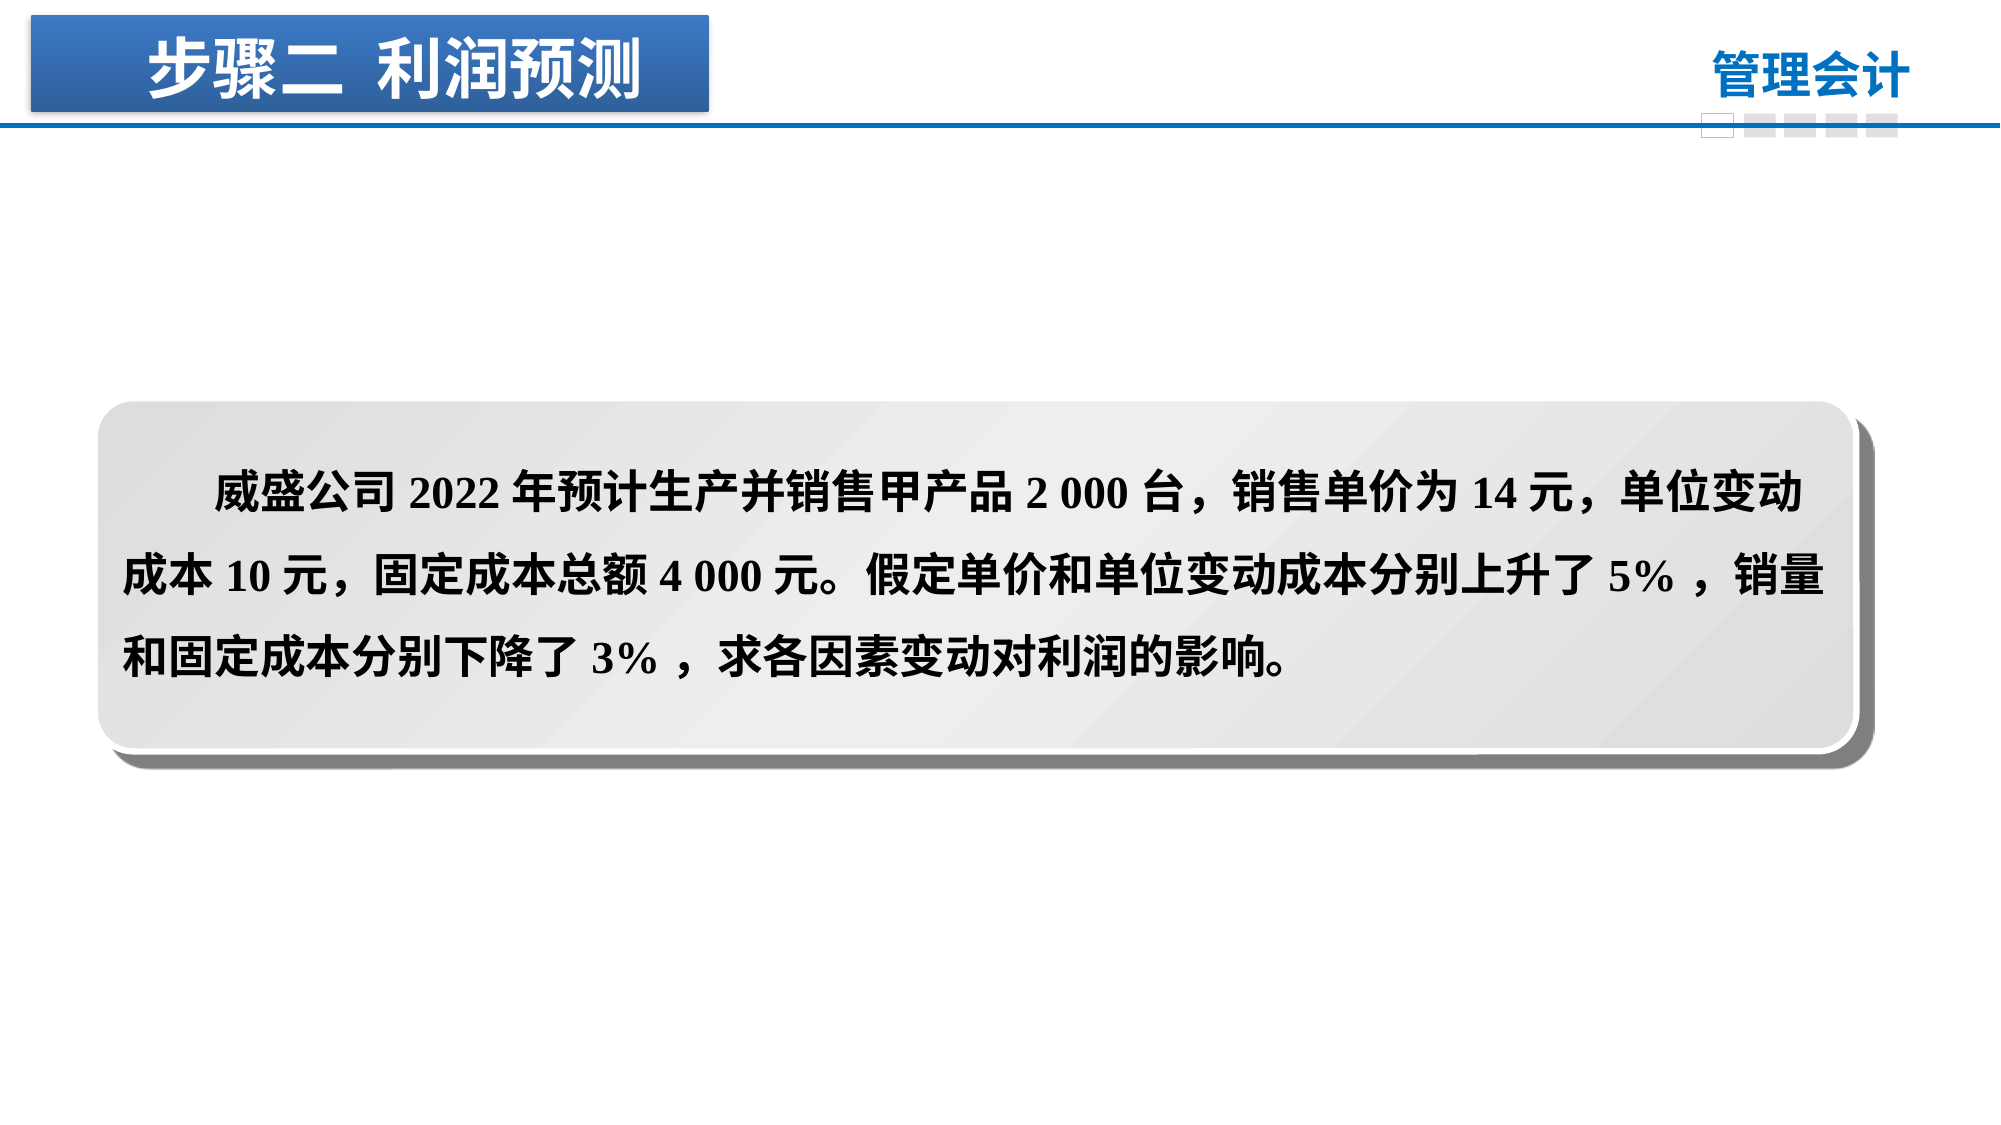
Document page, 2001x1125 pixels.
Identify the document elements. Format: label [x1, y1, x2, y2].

text_box [94, 397, 1857, 752]
text_box [31, 14, 709, 117]
